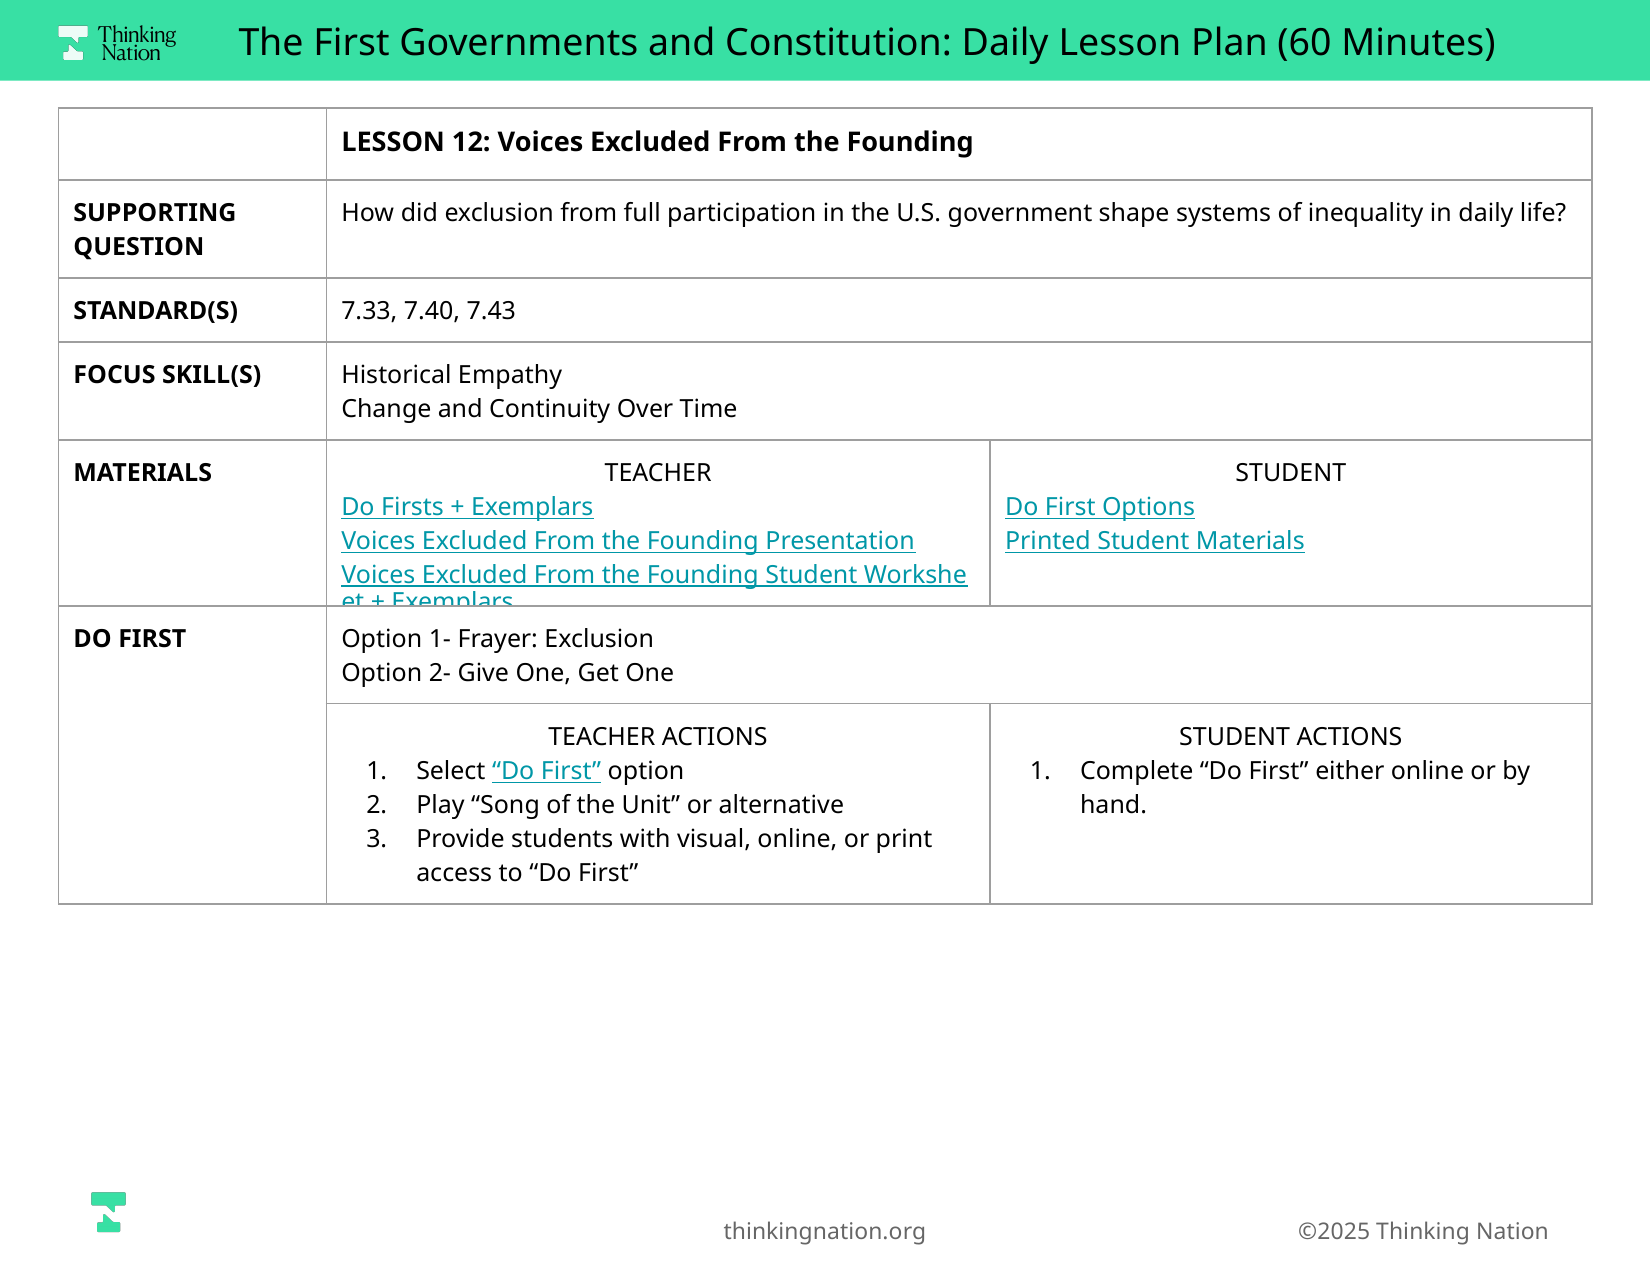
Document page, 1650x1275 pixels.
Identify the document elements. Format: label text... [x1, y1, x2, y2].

table_cell SUPPORTING QUESTION [59, 181, 326, 277]
table_cell STANDARD(S) [59, 279, 326, 341]
table_cell FOCUS SKILL(S) [59, 343, 326, 439]
table_cell STUDENT ACTIONS Complete “Do First” either online or by hand. [991, 704, 1591, 903]
picture [80, 1184, 136, 1240]
table_cell STUDENT Do First Options Printed Student Materials [991, 441, 1591, 605]
picture [45, 14, 180, 85]
text_box The First Governments and Constitution: Daily Lesson Plan (60 Minutes) [0, 0, 1650, 81]
table_cell Option 1- Frayer: Exclusion Option 2- Give One, Get One [327, 607, 1591, 703]
text_box ©2025 Thinking Nation [1174, 1200, 1566, 1240]
table_cell TEACHER ACTIONS Select “Do First” option Play “Song of the Unit” or alternative Provide students with visual, online, or print access to “Do First” [327, 704, 989, 903]
table_header [59, 109, 326, 179]
table_cell 7.33, 7.40, 7.43 [327, 279, 1591, 341]
table_cell DO FIRST [59, 607, 326, 903]
text_box thinkingnation.org [629, 1200, 1021, 1240]
table_cell How did exclusion from full participation in the U.S. government shape systems of inequality in daily life? [327, 181, 1591, 277]
table_cell Historical Empathy Change and Continuity Over Time [327, 343, 1591, 439]
table_cell TEACHER Do Firsts + Exemplars Voices Excluded From the Founding Presentation Voices Excluded From the Founding Student Worksheet + Exemplars [327, 441, 989, 605]
table_cell MATERIALS [59, 441, 326, 605]
table_header LESSON 12: Voices Excluded From the Founding [327, 109, 1591, 179]
